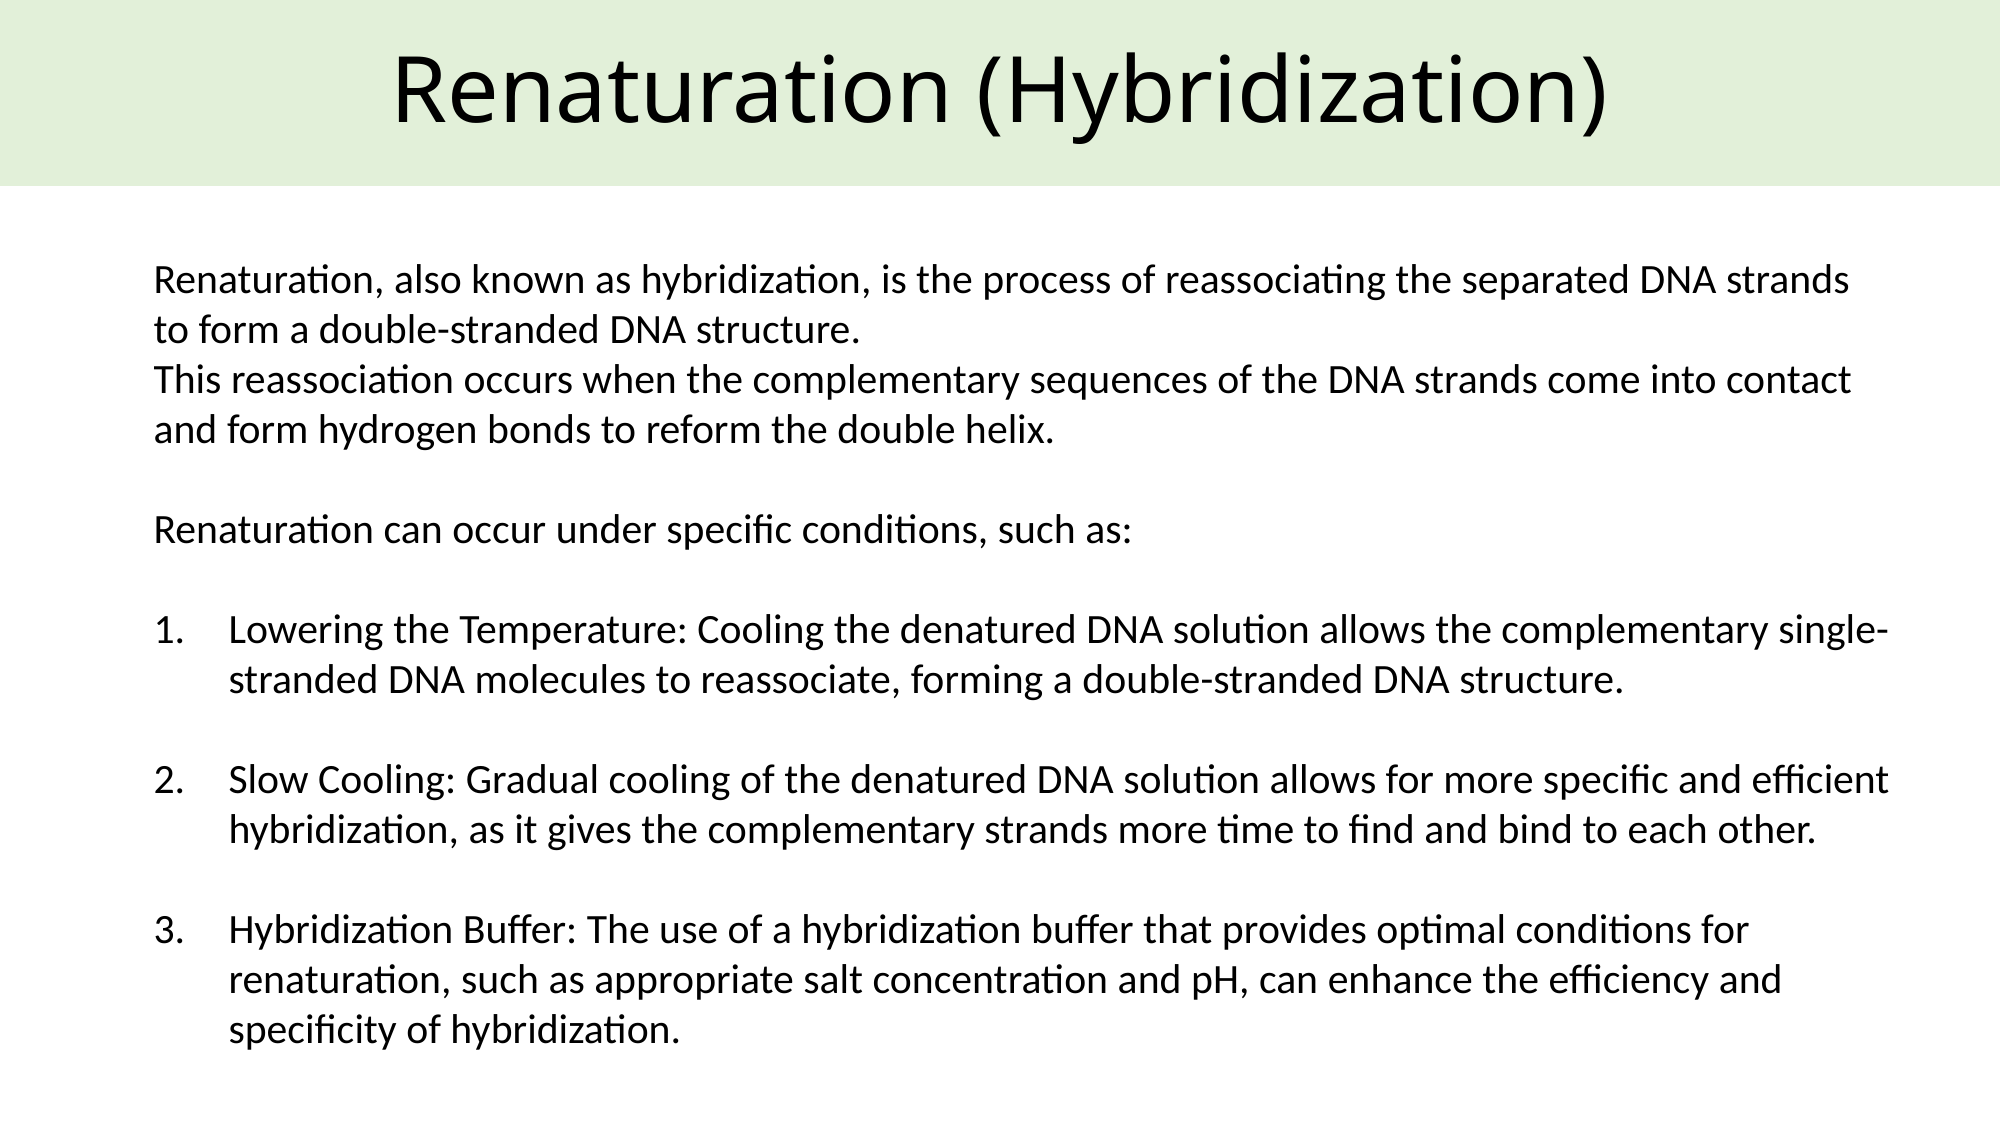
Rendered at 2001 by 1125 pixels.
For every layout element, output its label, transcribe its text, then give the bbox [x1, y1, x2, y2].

title Renaturation (Hybridization) [0, 0, 2000, 186]
text_box Renaturation, also known as hybridization, is the process of reassociating the separated DNA strands to form a double-stranded DNA structure. This reassociation occurs when the complementary sequences of the DNA strands come into contact and form hydrogen bonds to reform the double helix. Renaturation can occur under specific conditions, such as: Lowering the Temperature: Cooling the denatured DNA solution allows the complementary single-stranded DNA molecules to reassociate, forming a double-stranded DNA structure. Slow Cooling: Gradual cooling of the denatured DNA solution allows for more specific and efficient hybridization, as it gives the complementary strands more time to find and bind to each other. Hybridization Buffer: The use of a hybridization buffer that provides optimal conditions for renaturation, such as appropriate salt concentration and pH, can enhance the efficiency and specificity of hybridization. [138, 244, 1908, 1060]
